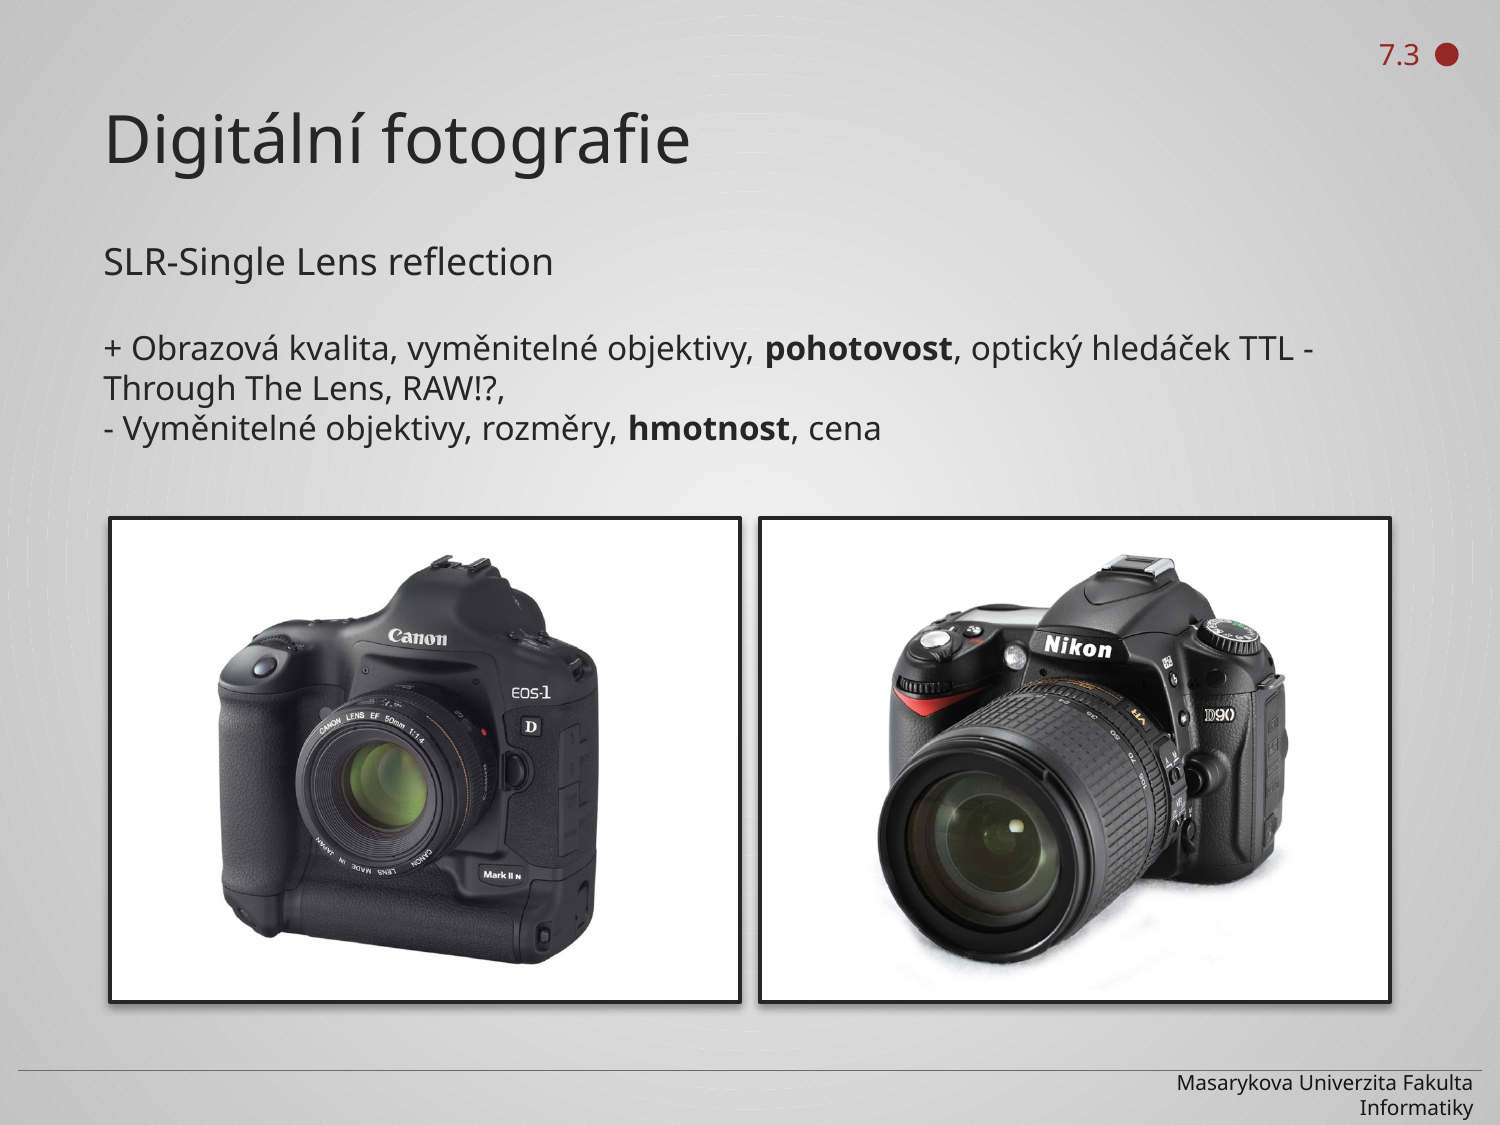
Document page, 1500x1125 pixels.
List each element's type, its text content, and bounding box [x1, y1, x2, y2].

text_box 7.3 [1364, 29, 1459, 79]
picture [761, 519, 1389, 1000]
footer Masarykova Univerzita Fakulta Informatiky [1092, 1065, 1489, 1125]
text_box SLR-Single Lens reflection + Obrazová kvalita, vyměnitelné objektivy, pohotovost, optický hledáček TTL - Through The Lens, RAW!?, - Vyměnitelné objektivy, rozměry, hmotnost, cena [88, 230, 1436, 500]
text_box Digitální fotografie [88, 89, 1436, 230]
picture [111, 519, 739, 1000]
